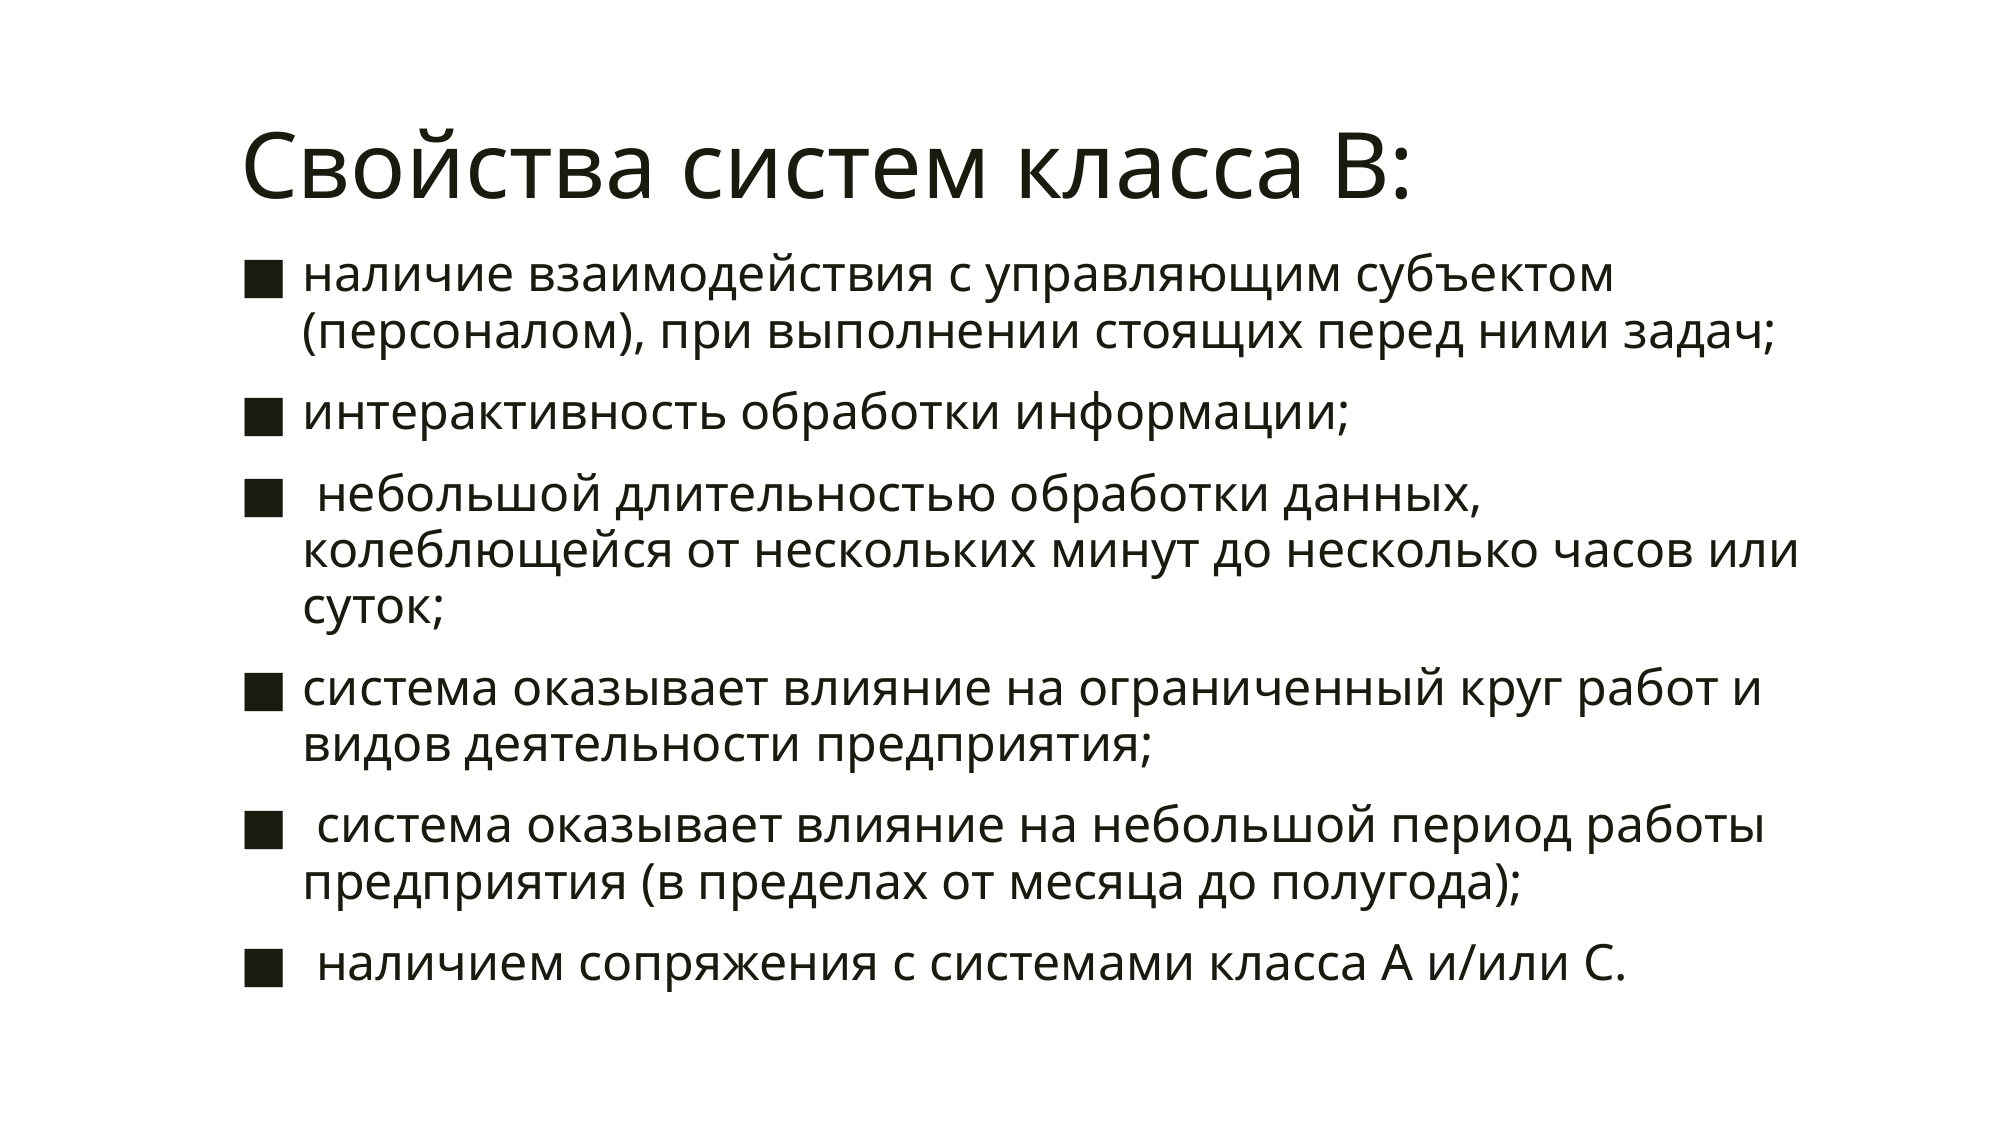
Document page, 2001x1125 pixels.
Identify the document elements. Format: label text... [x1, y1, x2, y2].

title Свойства систем класса В: [225, 112, 1800, 230]
list наличие взаимодействия с управляющим субъектом (персоналом), при выполнении стоящих перед ними задач; интерактивность обработки информации; небольшой длительностью обработки данных, колеблющейся от нескольких минут до несколько часов или суток; система оказывает влияние на ограниченный круг работ и видов деятельности предприятия; система оказывает влияние на небольшой период работы предприятия (в пределах от месяца до полугода); наличием сопряжения с системами класса A и/или C. [225, 239, 1857, 999]
